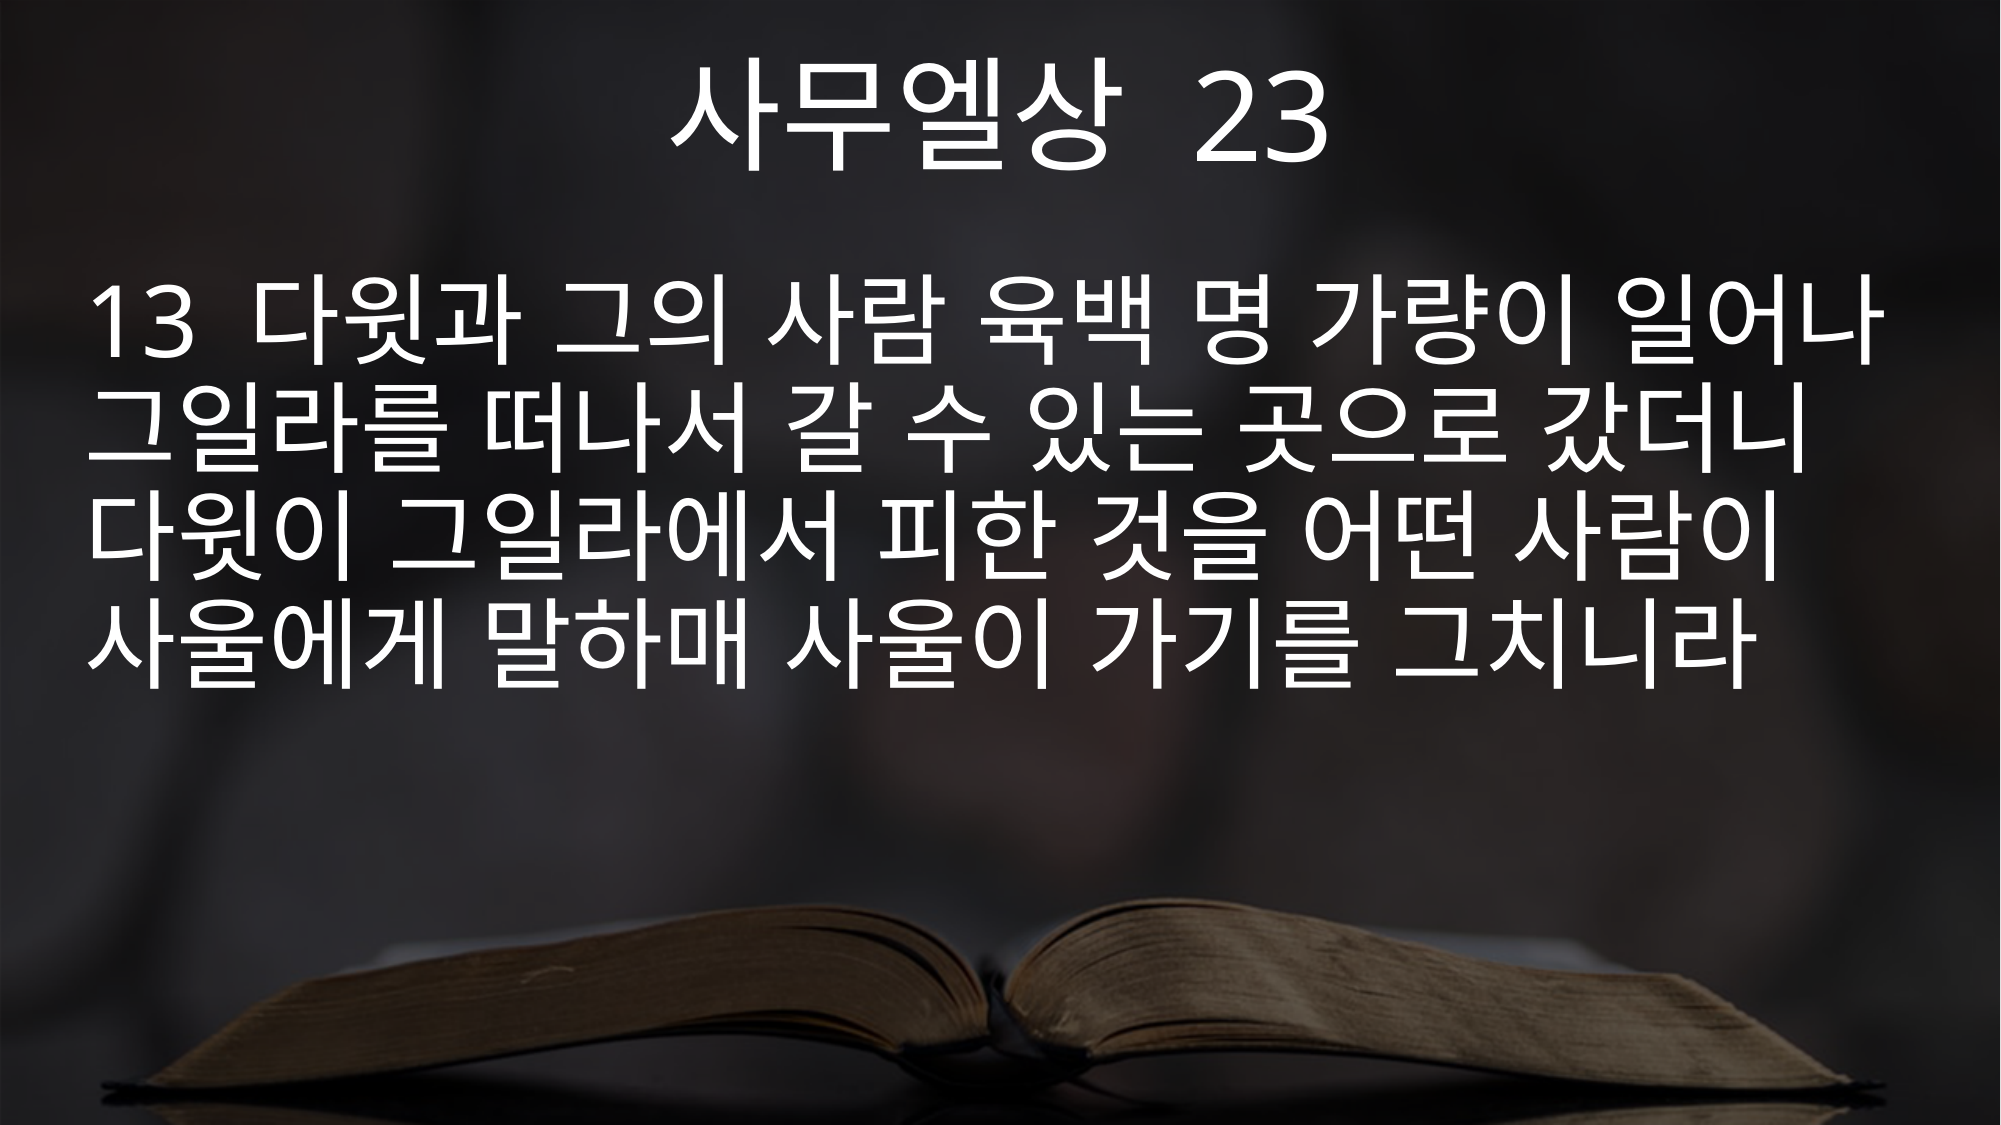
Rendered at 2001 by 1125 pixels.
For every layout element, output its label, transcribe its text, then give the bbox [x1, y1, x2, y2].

picture [0, 0, 2001, 1125]
list 13 다윗과 그의 사람 육백 명 가량이 일어나 그일라를 떠나서 갈 수 있는 곳으로 갔더니 다윗이 그일라에서 피한 것을 어떤 사람이 사울에게 말하매 사울이 가기를 그치니라 [69, 263, 1953, 423]
footer 사무엘상 23 [0, 32, 2000, 192]
